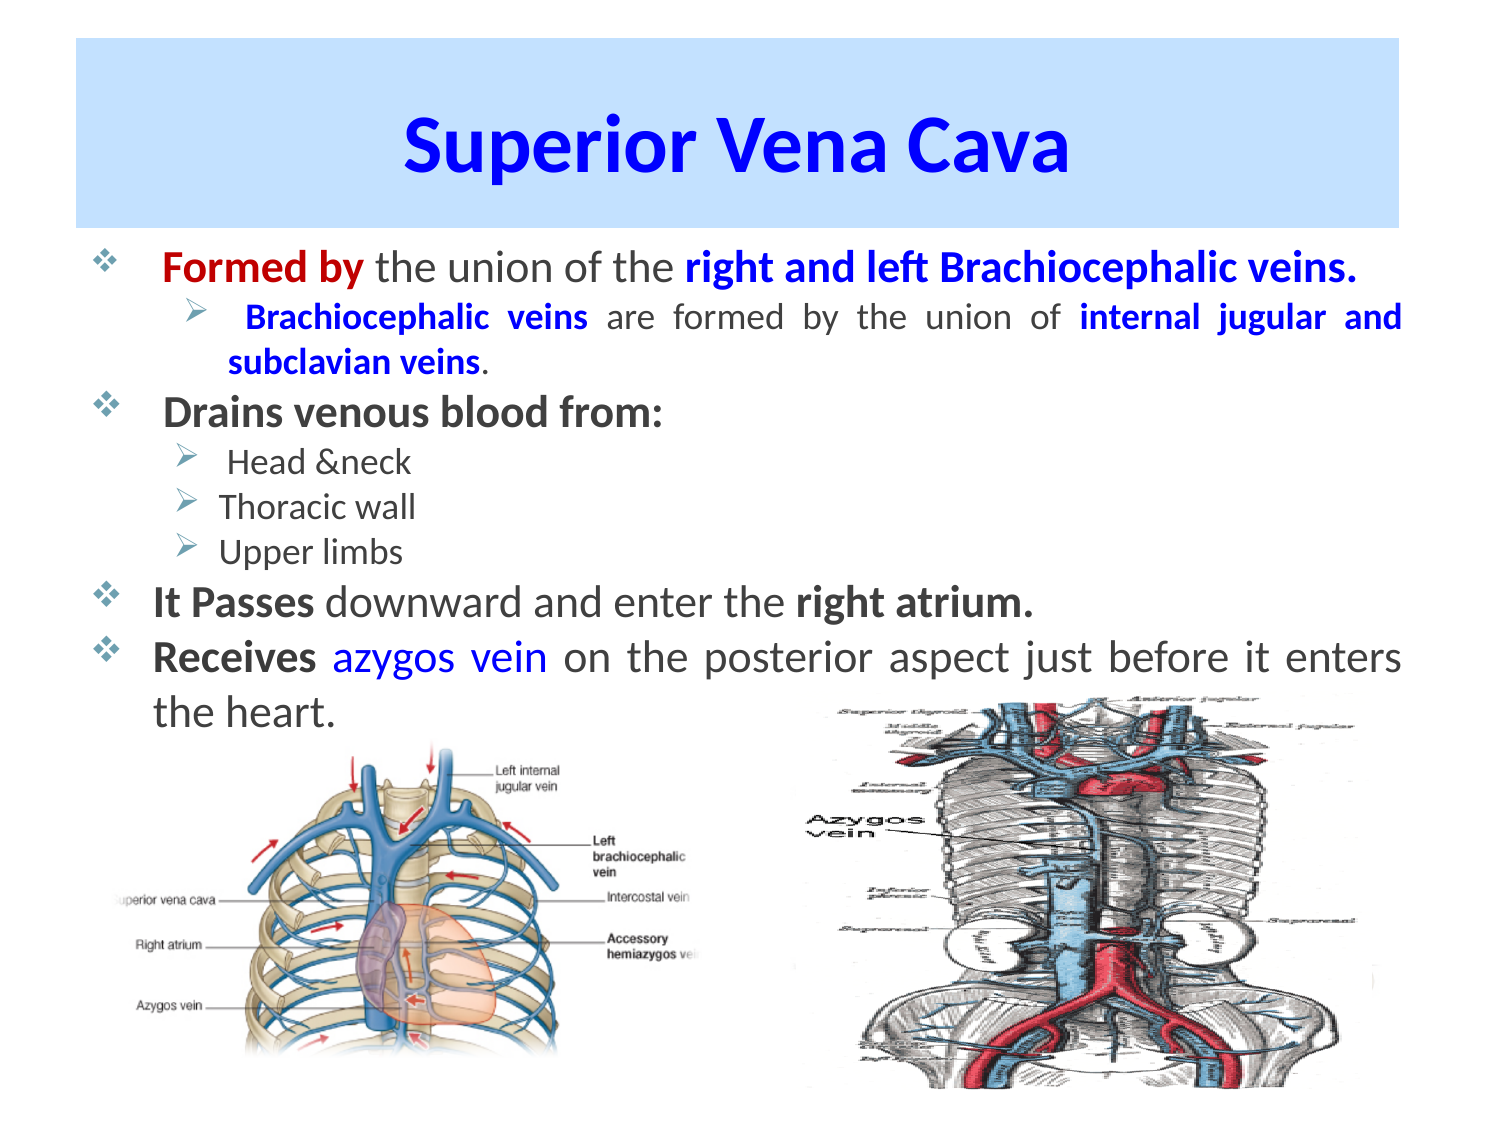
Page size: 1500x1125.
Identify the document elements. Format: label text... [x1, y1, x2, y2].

picture [796, 691, 1372, 1091]
title Superior Vena Cava [74, 37, 1401, 228]
list Formed by the union of the right and left Brachiocephalic veins. Brachiocephalic veins are formed by the union of internal jugular and subclavian veins. Drains venous blood from: Head &neck Thoracic wall Upper limbs It Passes downward and enter the right atrium. Receives azygos vein on the posterior aspect just before it enters the heart. [70, 228, 1419, 883]
picture [110, 737, 703, 1059]
